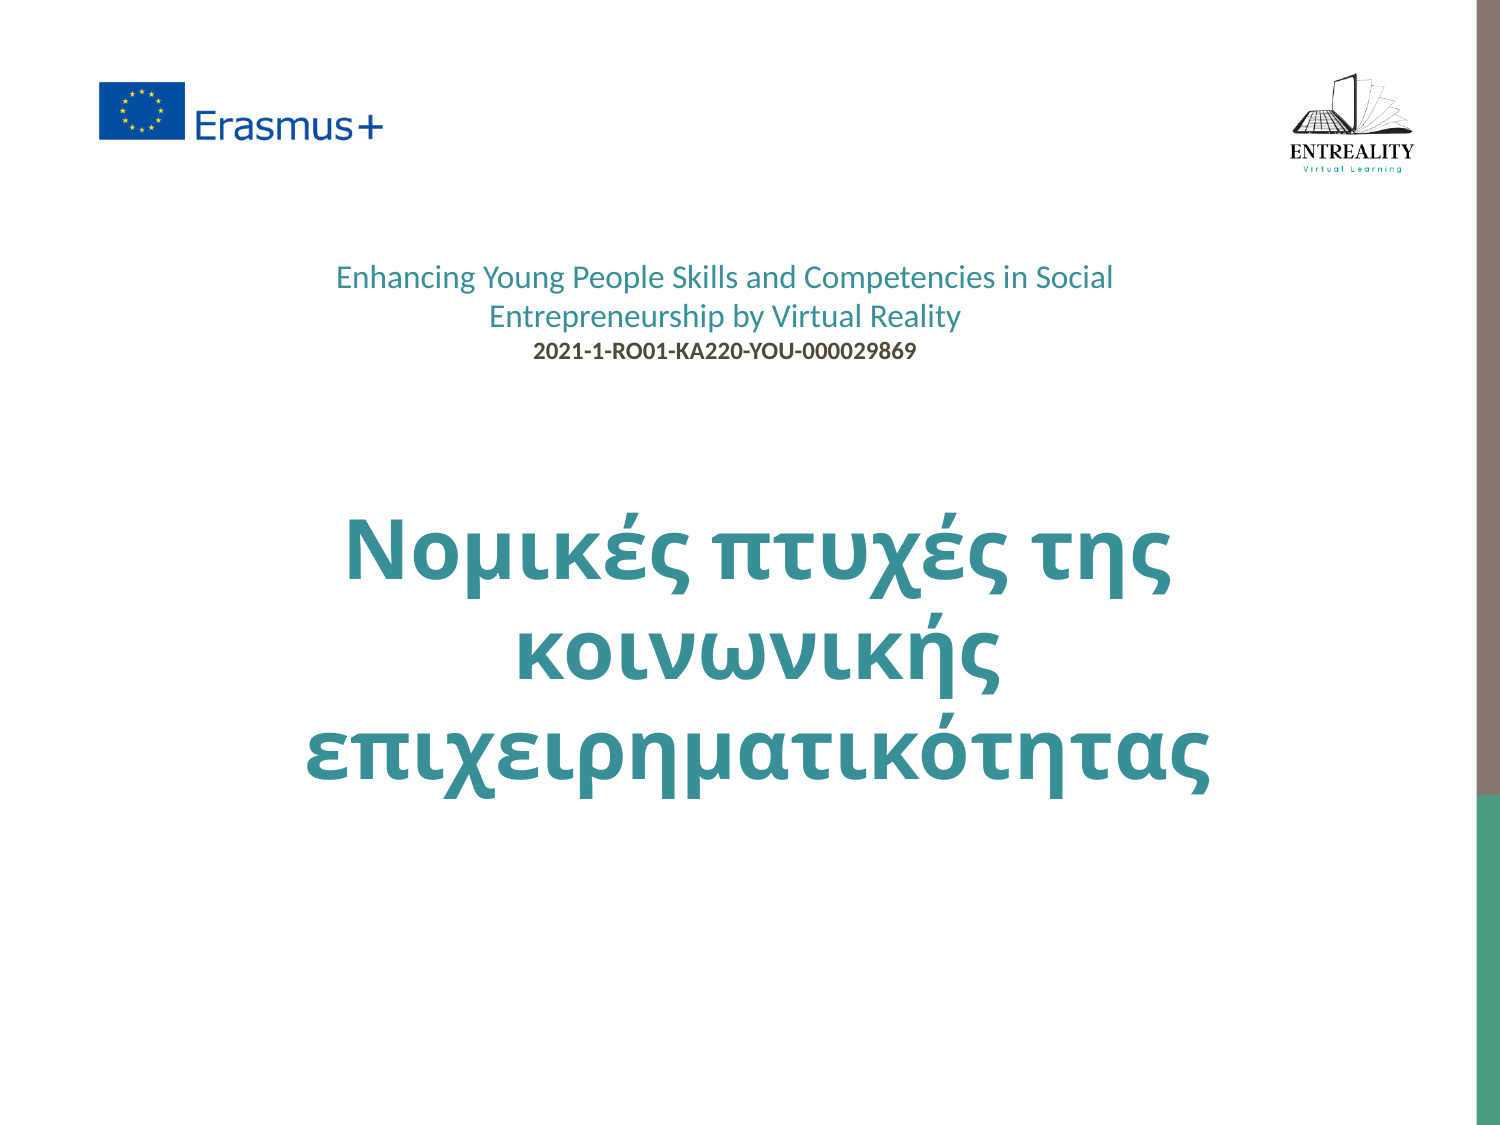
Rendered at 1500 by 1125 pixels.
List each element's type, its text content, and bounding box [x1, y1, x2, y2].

text_box Enhancing Young People Skills and Competencies in Social Entrepreneurship by Virtual Reality 2021-1-RO01-KA220-YOU-000029869 [275, 247, 1176, 372]
title Νομικές πτυχές της κοινωνικής επιχειρηματικότητας [217, 441, 1297, 851]
picture [1246, 17, 1458, 229]
picture [81, 64, 399, 156]
